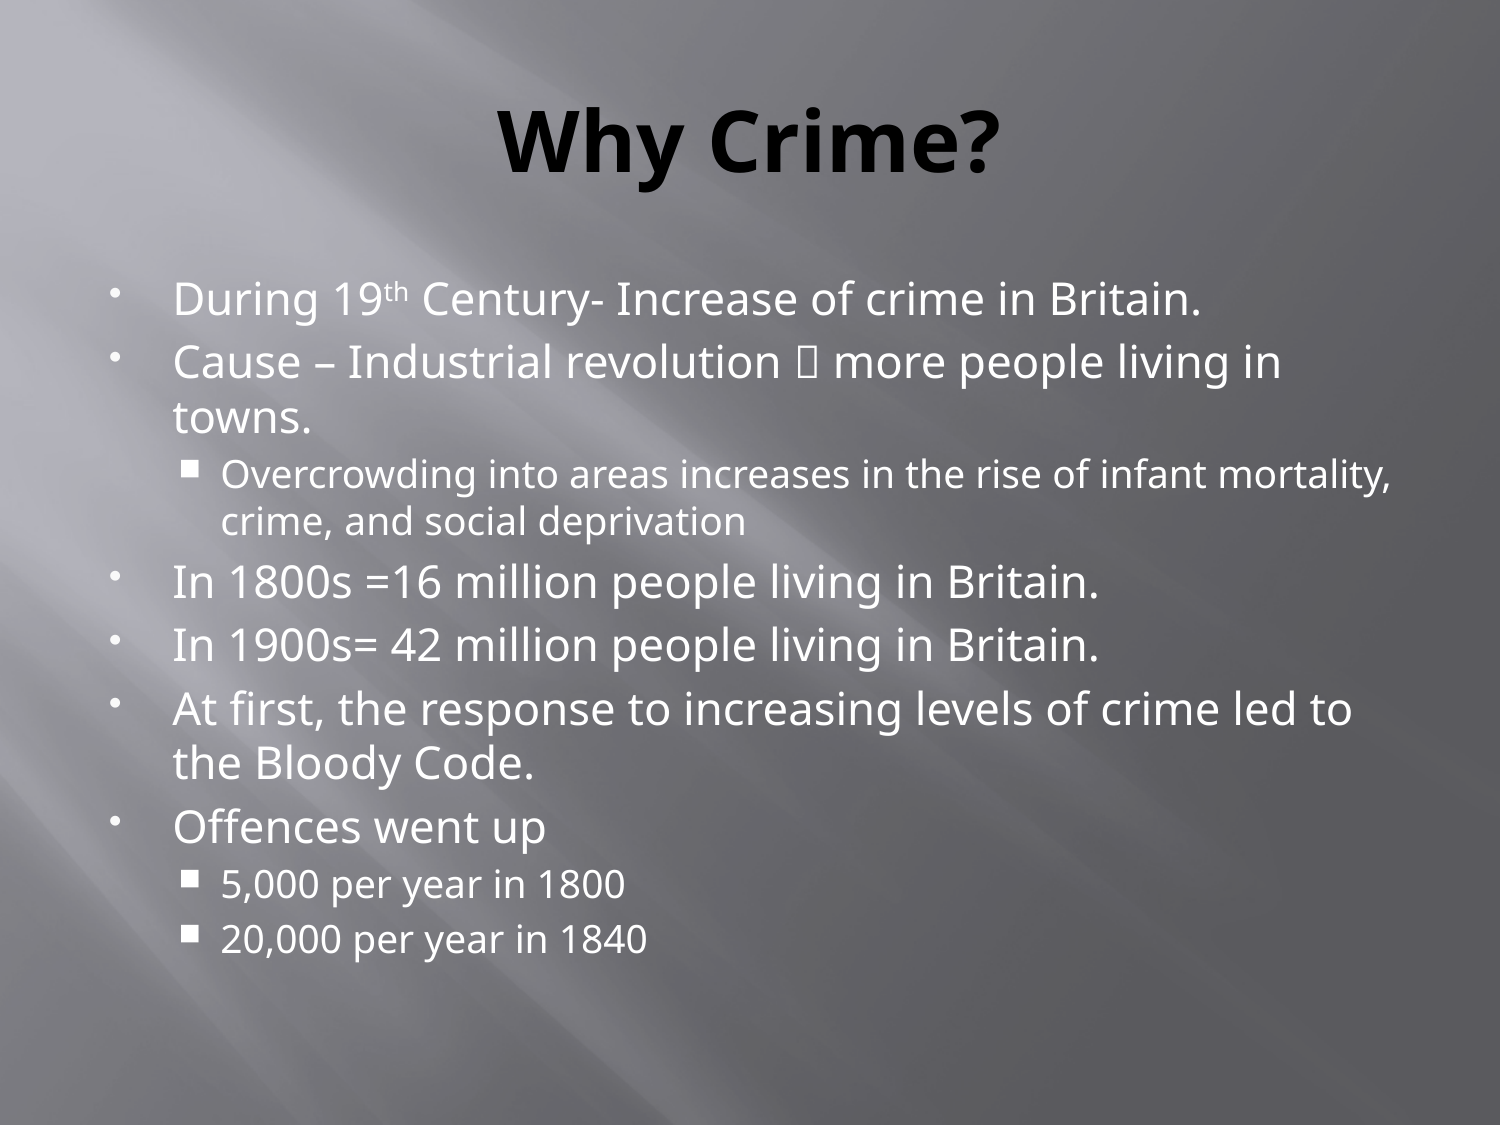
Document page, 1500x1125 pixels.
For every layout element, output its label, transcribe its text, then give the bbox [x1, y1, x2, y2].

list During 19th Century- Increase of crime in Britain. Cause – Industrial revolution  more people living in towns. Overcrowding into areas increases in the rise of infant mortality, crime, and social deprivation In 1800s =16 million people living in Britain. In 1900s= 42 million people living in Britain. At first, the response to increasing levels of crime led to the Bloody Code. Offences went up 5,000 per year in 1800 20,000 per year in 1840 [75, 262, 1425, 1035]
title Why Crime? [75, 45, 1425, 233]
